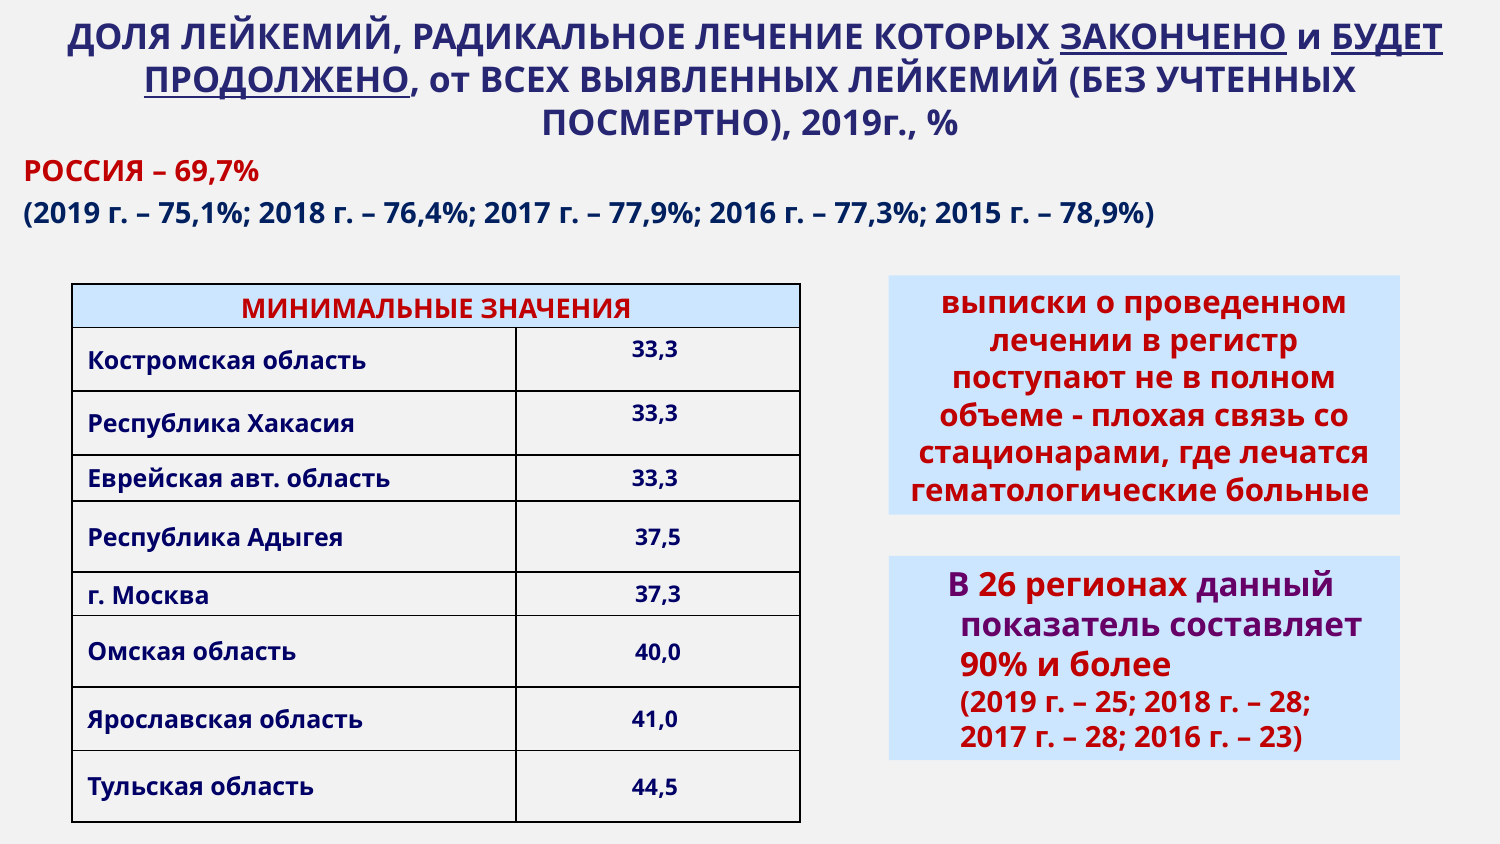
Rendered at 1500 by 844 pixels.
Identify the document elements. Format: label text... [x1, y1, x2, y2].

table_cell г. Москва [73, 573, 515, 615]
table_cell Тульская область [73, 751, 515, 821]
table_cell Республика Адыгея [73, 502, 515, 571]
table_cell 37,3 [517, 573, 799, 615]
table_cell 33,3 [517, 392, 799, 454]
text_box РОССИЯ – 69,7% (2019 г. – 75,1%; 2018 г. – 76,4%; 2017 г. – 77,9%; 2016 г. – 77,3%; 2015 г. – 78,9%) [8, 138, 1447, 237]
table_cell Еврейская авт. область [73, 456, 515, 500]
table_header МИНИМАЛЬНЫЕ ЗНАЧЕНИЯ [73, 285, 799, 327]
table_cell 37,5 [517, 502, 799, 571]
table_cell Омская область [73, 616, 515, 686]
table_cell Костромская область [73, 328, 515, 390]
text_box ДОЛЯ ЛЕЙКЕМИЙ, РАДИКАЛЬНОЕ ЛЕЧЕНИЕ КОТОРЫХ ЗАКОНЧЕНО и БУДЕТ ПРОДОЛЖЕНО, от ВСЕХ ВЫЯВЛЕННЫХ ЛЕЙКЕМИЙ (БЕЗ УЧТЕННЫХ ПОСМЕРТНО), 2019г., % [0, 0, 1500, 150]
table_cell 33,3 [517, 328, 799, 390]
text_box В 26 регионах данный показатель составляет 90% и более (2019 г. – 25; 2018 г. – 28; 2017 г. – 28; 2016 г. – 23) [888, 555, 1400, 761]
text_box выписки о проведенном лечении в регистр поступают не в полном объеме  плохая связь со стационарами, где лечатся гематологические больные [888, 275, 1400, 515]
table_cell Ярославская область [73, 688, 515, 750]
table_cell 33,3 [517, 456, 799, 500]
table_cell 44,5 [517, 751, 799, 821]
table_cell Республика Хакасия [73, 392, 515, 454]
table_cell 41,0 [517, 688, 799, 750]
table_cell 40,0 [517, 616, 799, 686]
